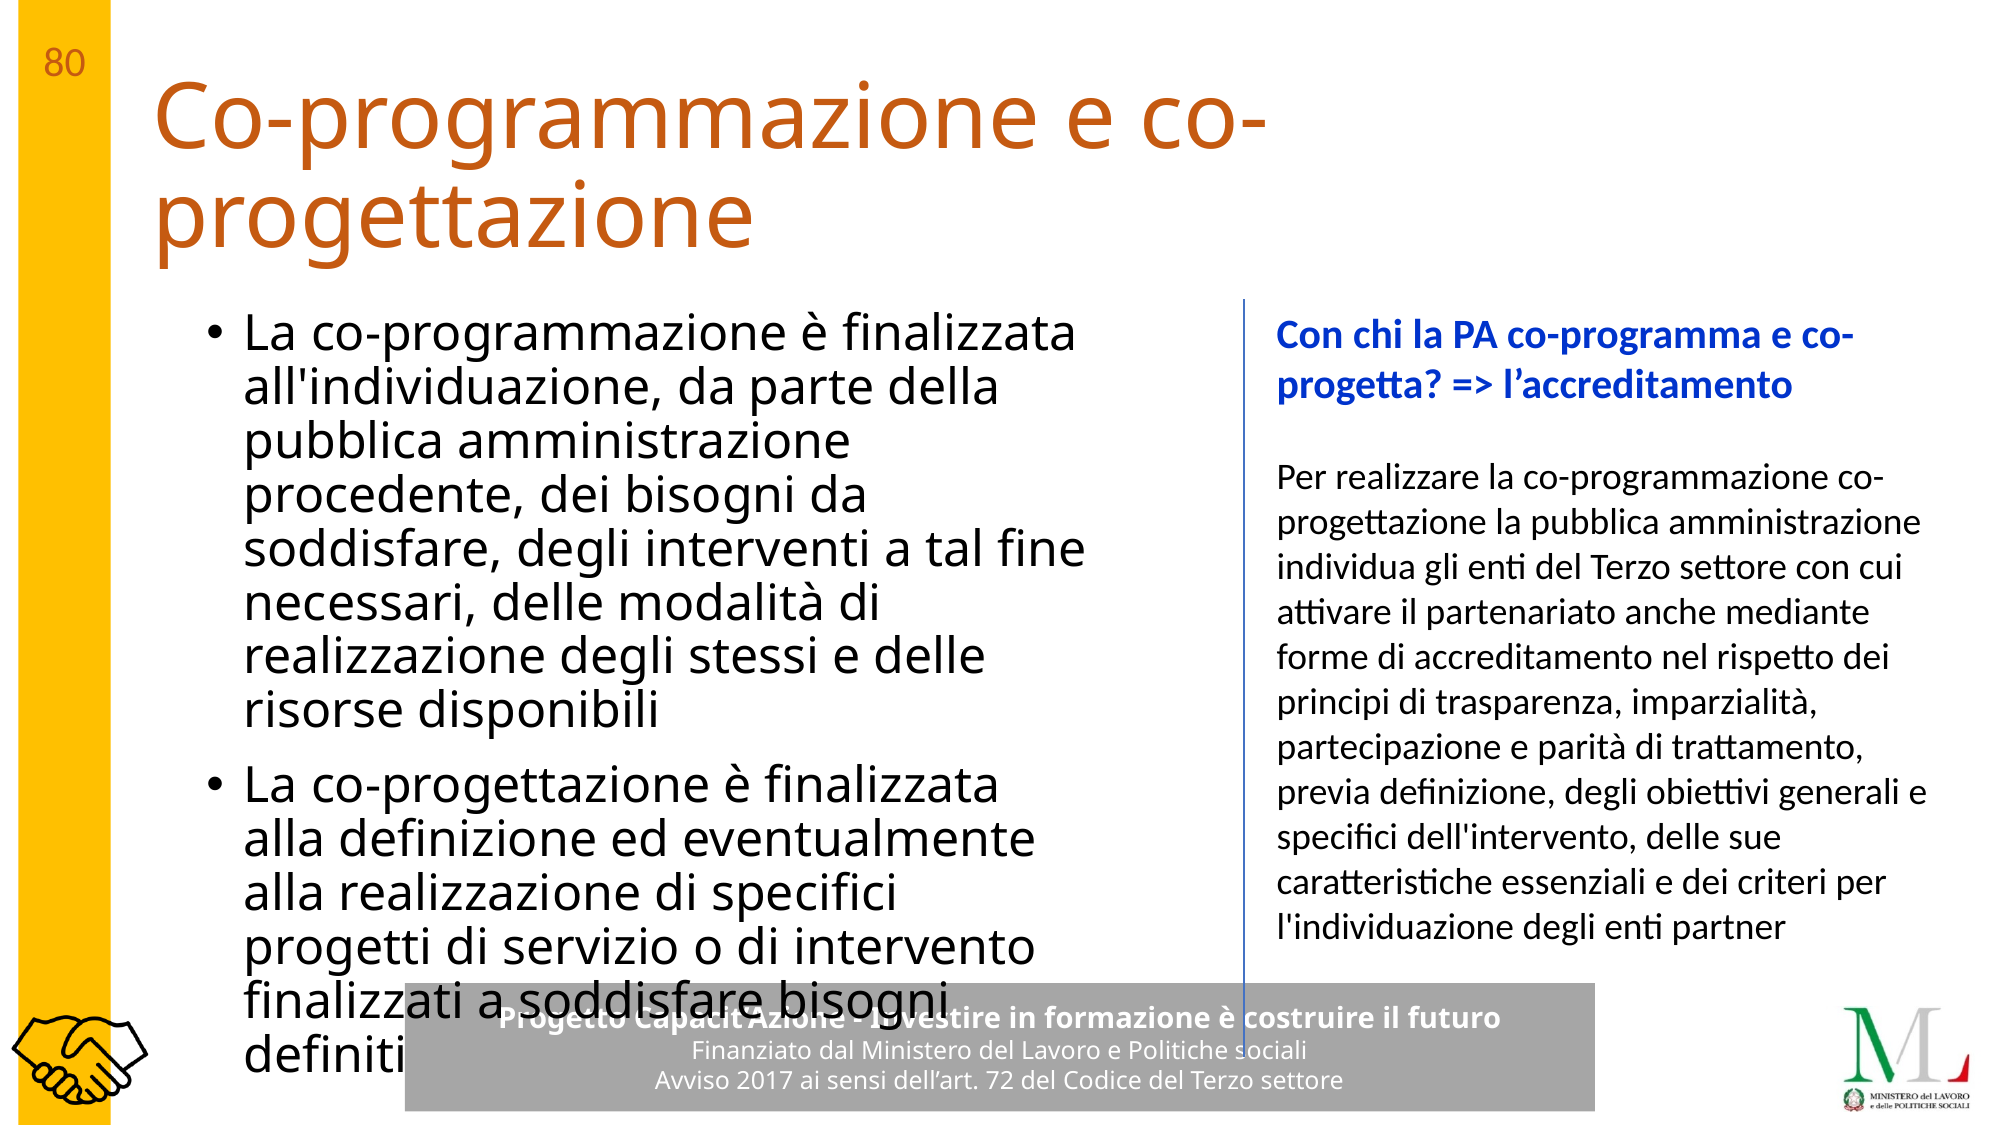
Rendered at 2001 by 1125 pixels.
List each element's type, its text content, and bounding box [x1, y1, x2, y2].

slide_number 80 [1911, 1057, 1995, 1118]
text_box Con chi la PA co-programma e co-progetta? => l’accreditamento Per realizzare la co-programmazione co-progettazione la pubblica amministrazione individua gli enti del Terzo settore con cui attivare il partenariato anche mediante forme di accreditamento nel rispetto dei principi di trasparenza, imparzialità, partecipazione e parità di trattamento, previa definizione, degli obiettivi generali e specifici dell'intervento, delle sue caratteristiche essenziali e dei criteri per l'individuazione degli enti partner [1261, 299, 1953, 955]
title Co-programmazione e co-progettazione [137, 59, 1863, 278]
picture [10, 1009, 149, 1109]
list La co-programmazione è finalizzata all'individuazione, da parte della pubblica amministrazione procedente, dei bisogni da soddisfare, degli interventi a tal fine necessari, delle modalità di realizzazione degli stessi e delle risorse disponibili La co-progettazione è finalizzata alla definizione ed eventualmente alla realizzazione di specifici progetti di servizio o di intervento finalizzati a soddisfare bisogni definiti [191, 299, 1111, 1118]
picture [1826, 1006, 1987, 1112]
